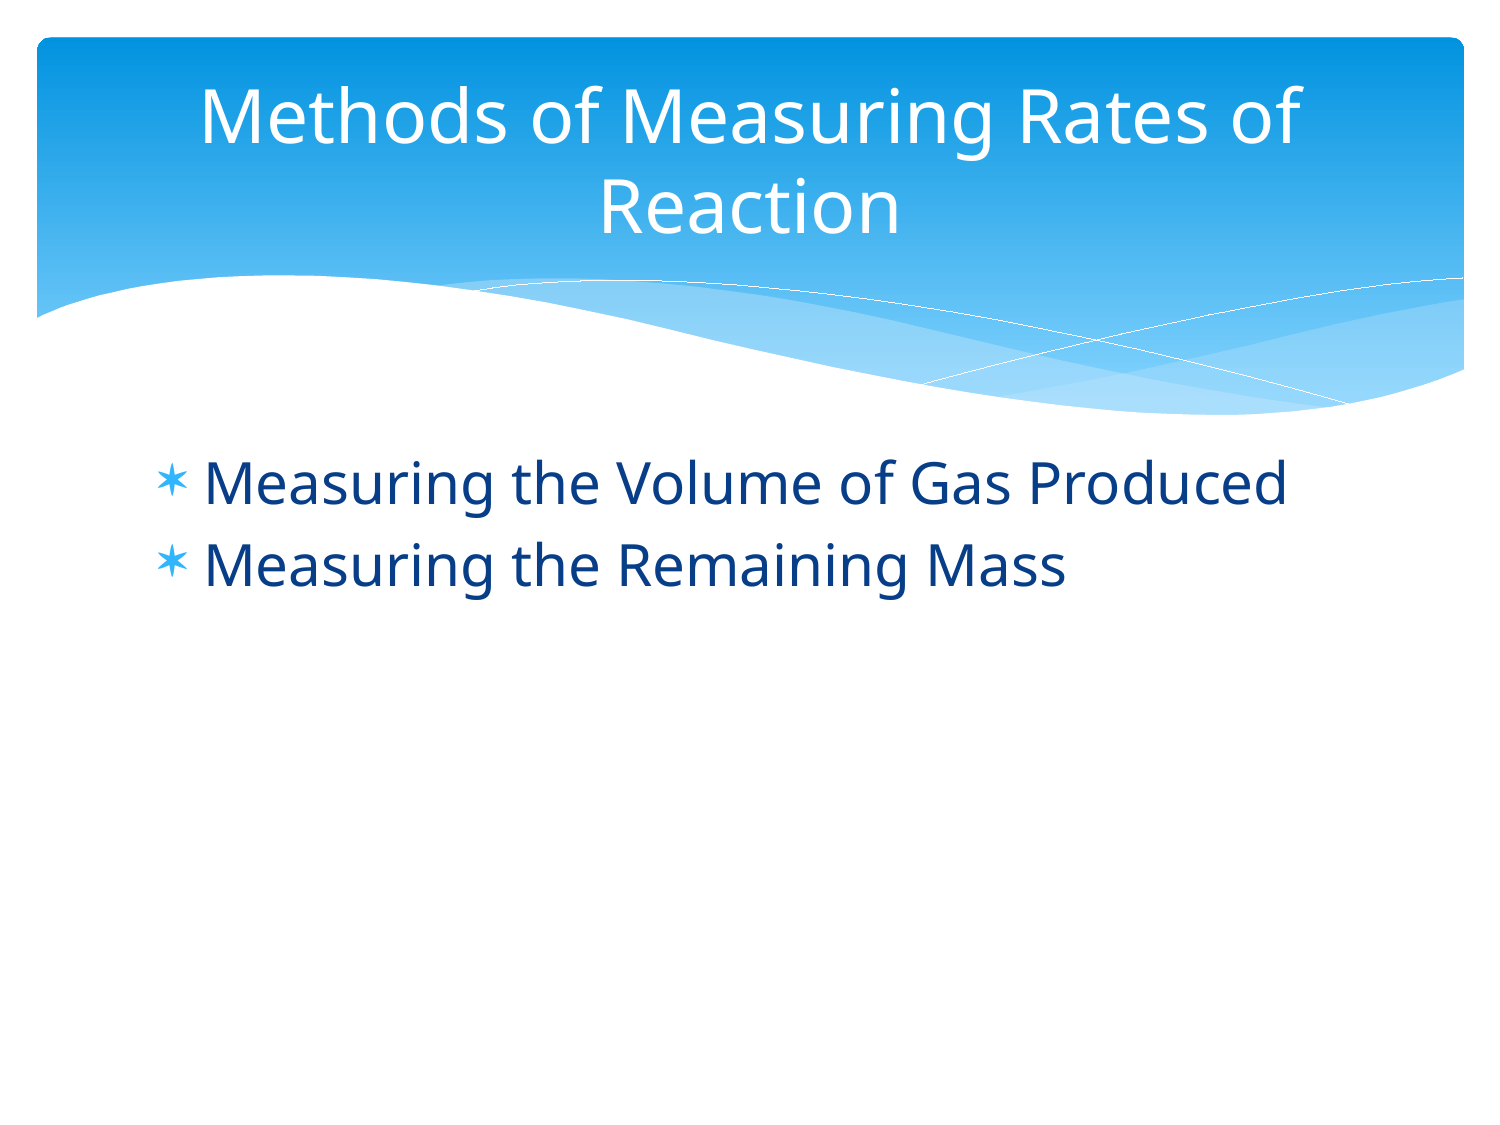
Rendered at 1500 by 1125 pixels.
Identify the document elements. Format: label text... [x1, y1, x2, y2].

title Methods of Measuring Rates of Reaction [75, 55, 1425, 261]
list Measuring the Volume of Gas Produced Measuring the Remaining Mass [143, 438, 1359, 1005]
